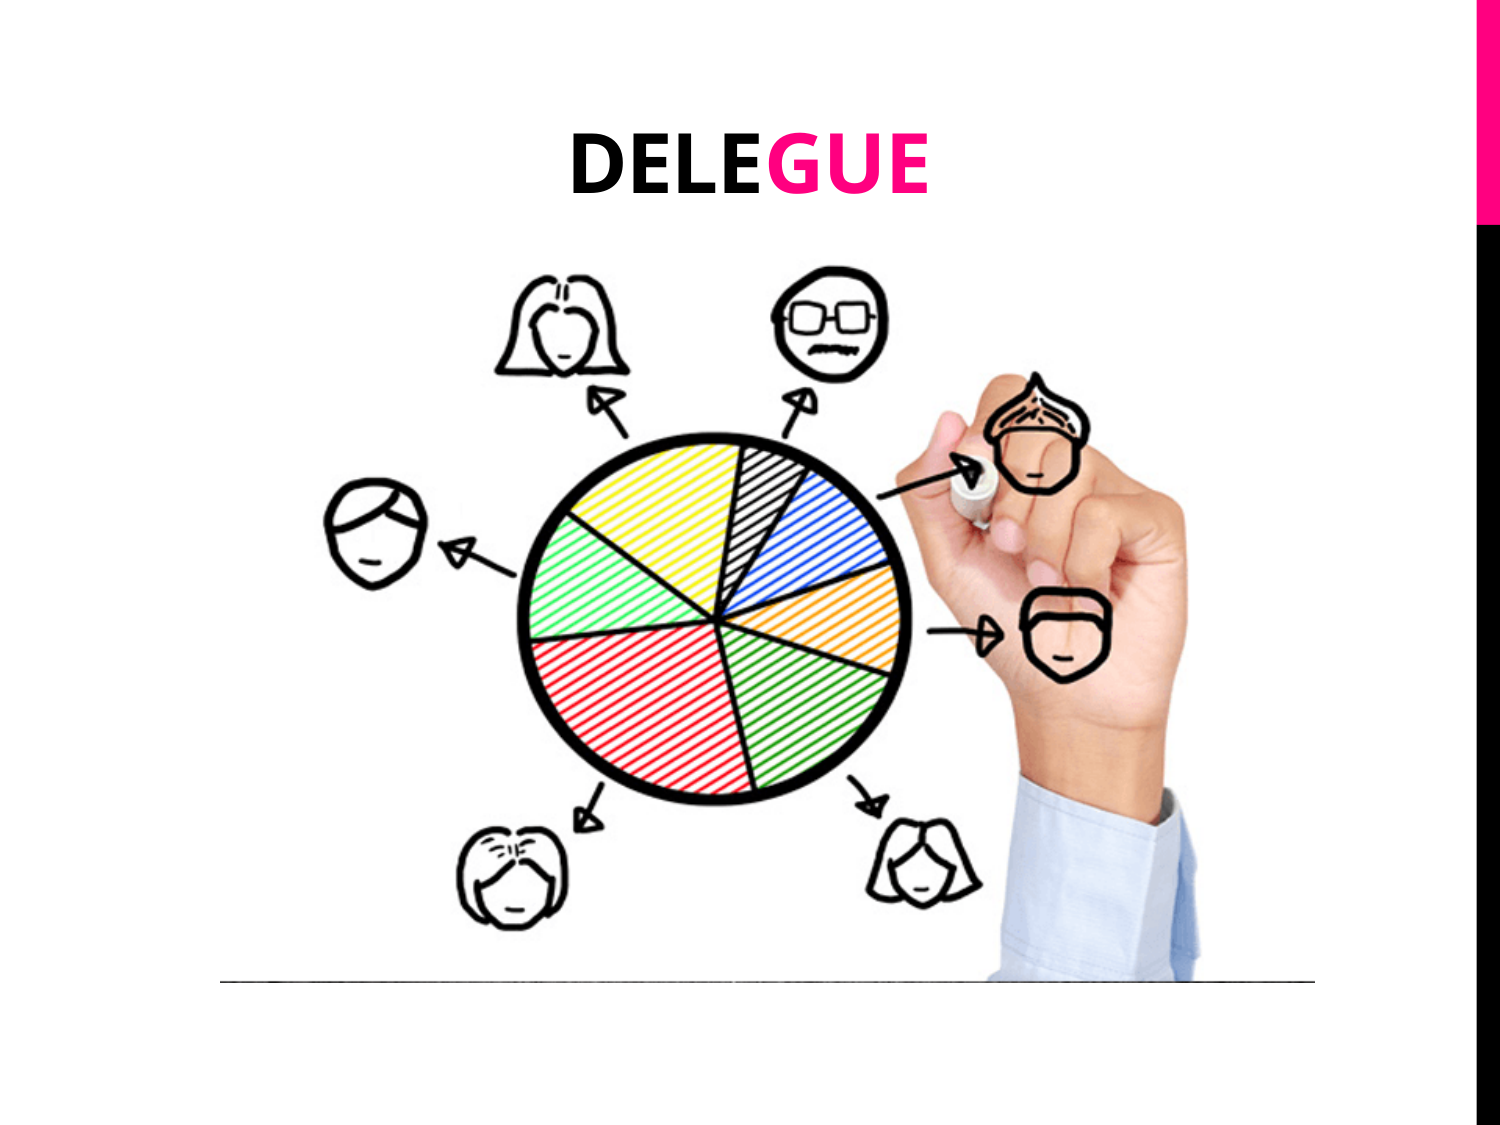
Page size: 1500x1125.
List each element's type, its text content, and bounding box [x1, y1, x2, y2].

title delegue [102, 0, 1396, 218]
picture [220, 216, 1316, 984]
